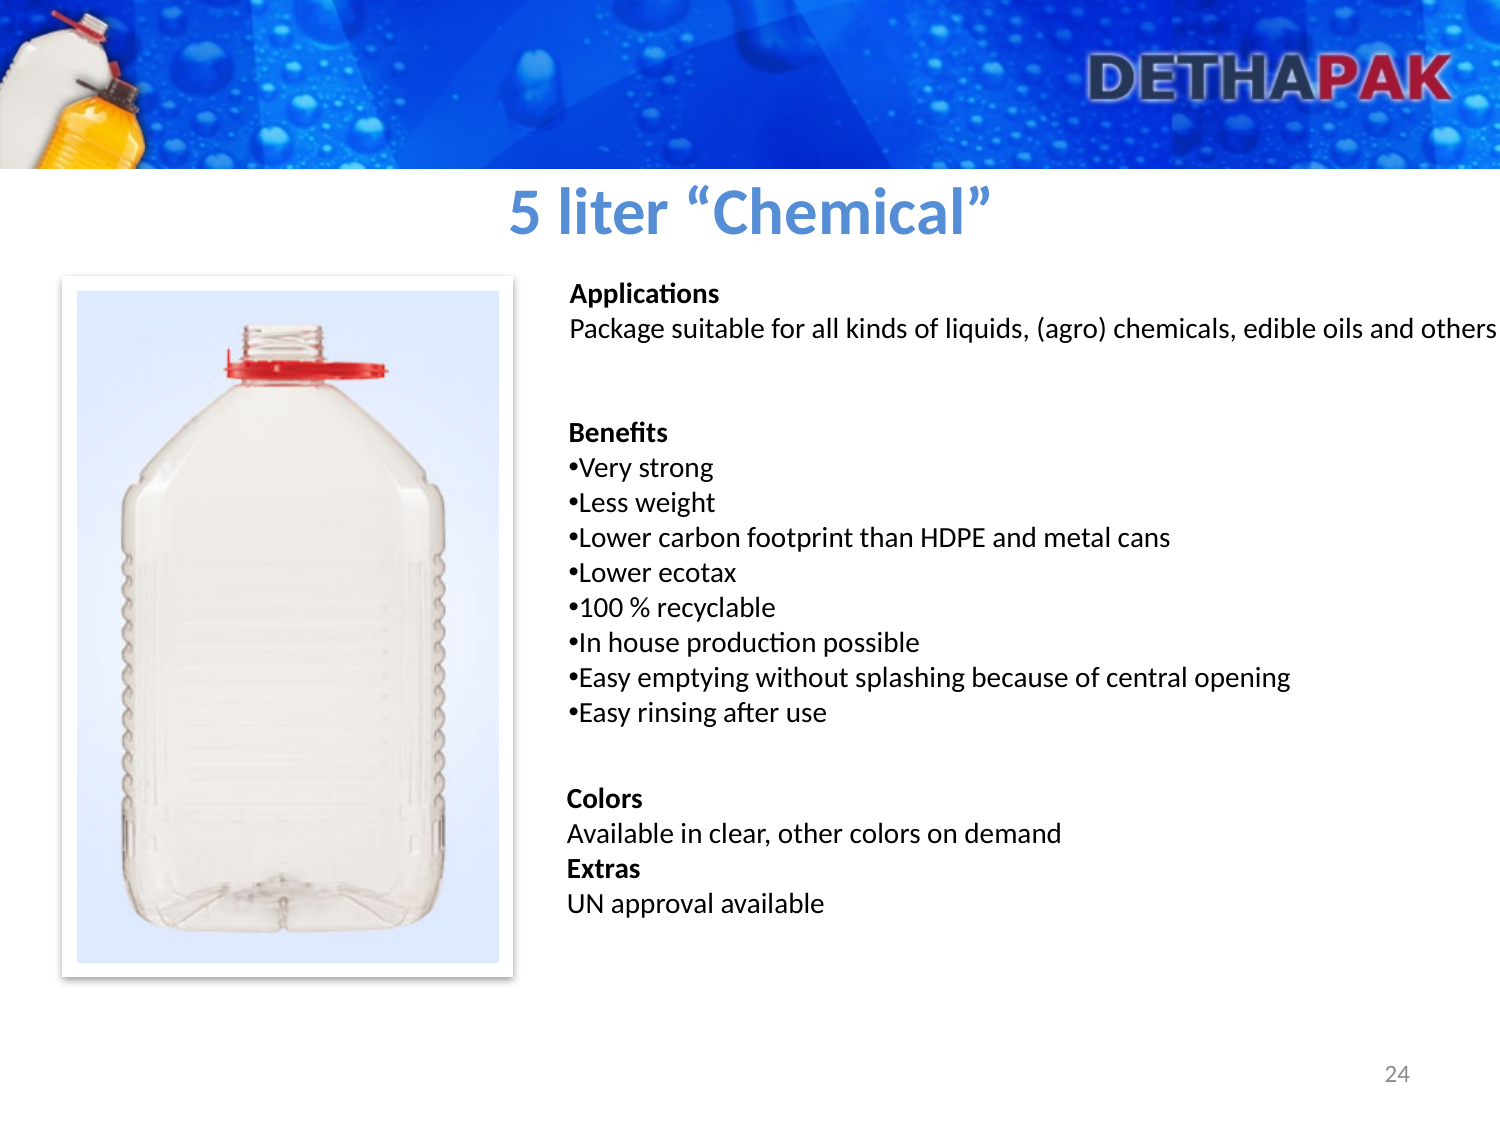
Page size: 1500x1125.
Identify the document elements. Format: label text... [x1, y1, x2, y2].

picture [76, 290, 499, 963]
picture [0, 0, 1500, 169]
list [100, 255, 1451, 1125]
text_box Applications Package suitable for all kinds of liquids, (agro) chemicals, edible oils and others [554, 267, 1500, 352]
title 5 liter “Chemical” [76, 177, 1427, 268]
text_box Colors Available in clear, other colors on demand Extras UN approval available [552, 772, 1084, 962]
slide_number 24 [1074, 1042, 1425, 1103]
text_box Benefits Very strong Less weight Lower carbon footprint than HDPE and metal cans Lower ecotax 100 % recyclable In house production possible Easy emptying without splashing because of central opening Easy rinsing after use [553, 406, 1307, 736]
